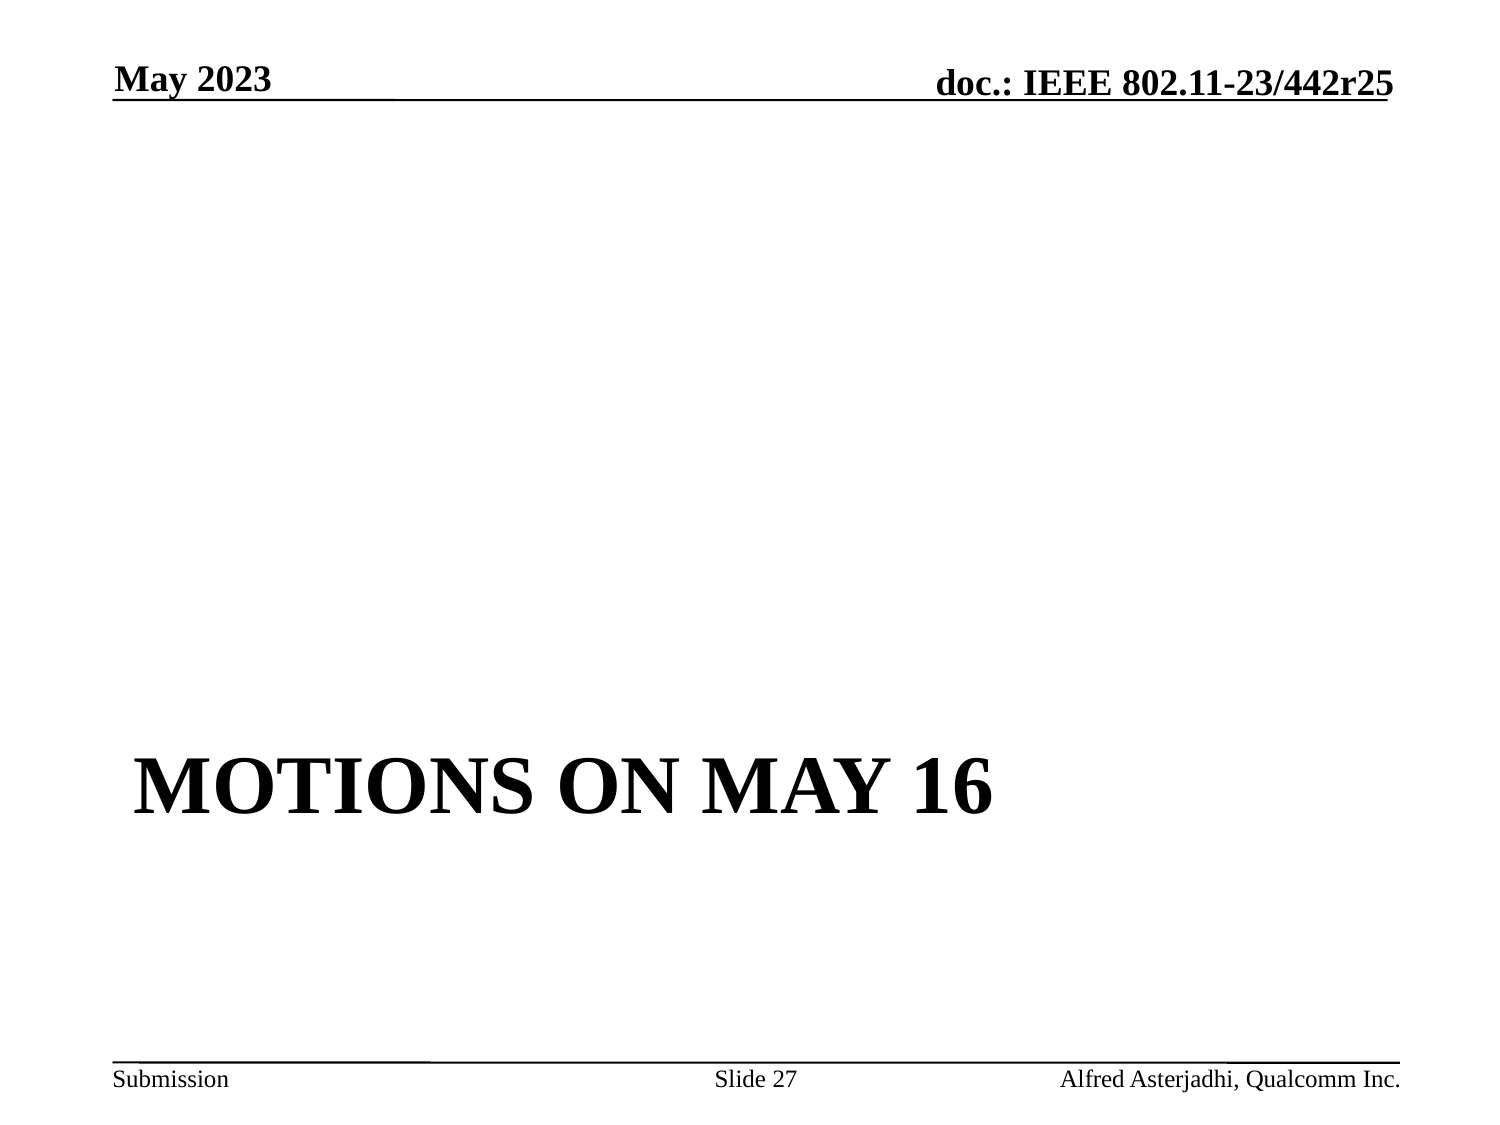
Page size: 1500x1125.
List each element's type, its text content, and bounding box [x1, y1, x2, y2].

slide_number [114, 54, 423, 100]
title Motions on May 16 [118, 722, 1394, 947]
footer Alfred Asterjadhi, Qualcomm Inc. [878, 1061, 1402, 1093]
slide_number Slide 27 [712, 1061, 800, 1123]
